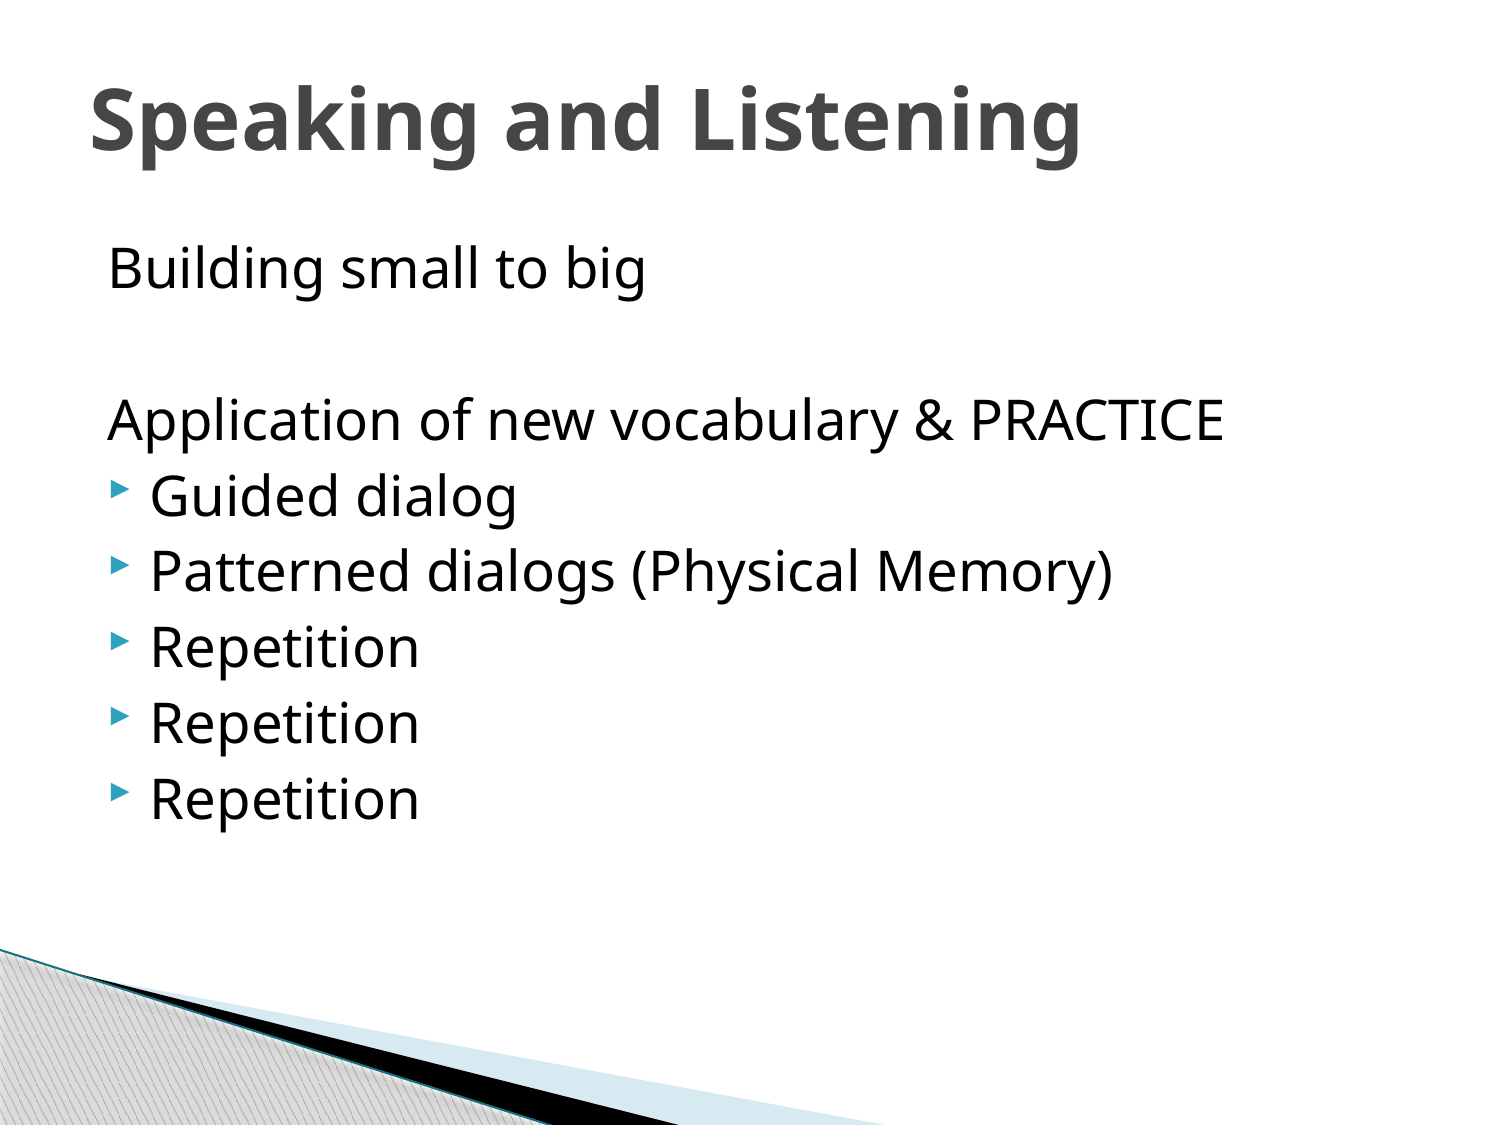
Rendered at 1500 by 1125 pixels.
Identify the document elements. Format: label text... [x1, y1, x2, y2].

list Building small to big Application of new vocabulary & PRACTICE Guided dialog Patterned dialogs (Physical Memory) Repetition Repetition Repetition [75, 224, 1425, 986]
title Speaking and Listening [75, 45, 1425, 188]
